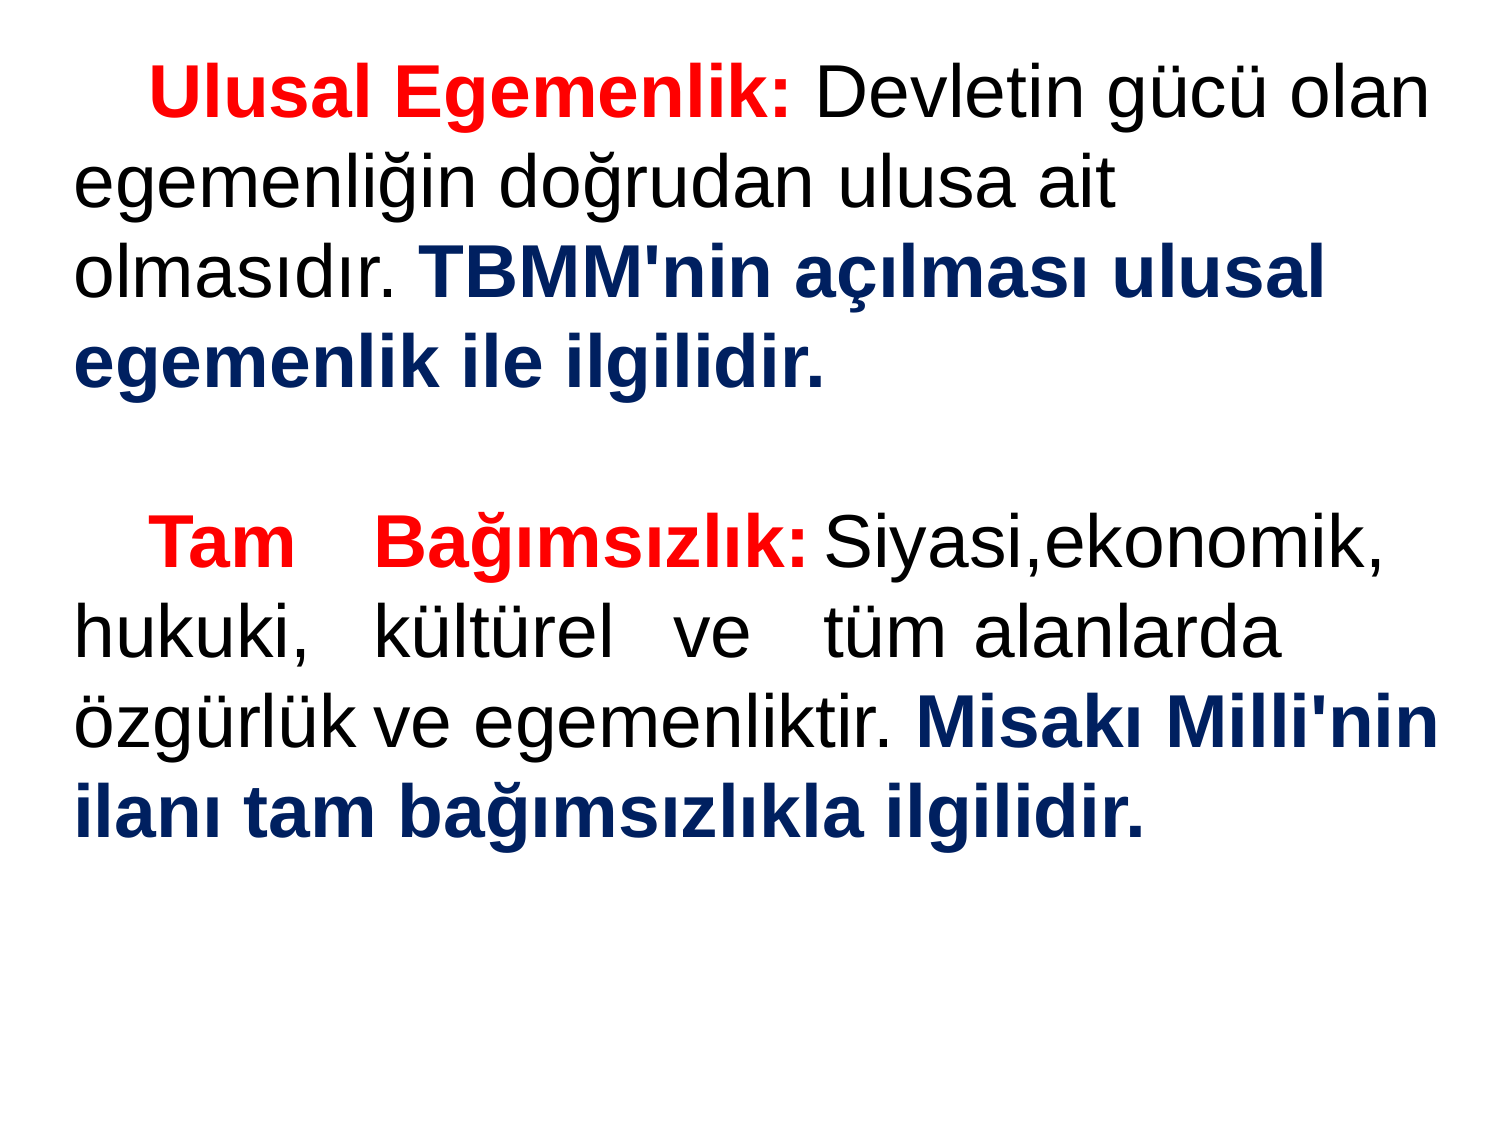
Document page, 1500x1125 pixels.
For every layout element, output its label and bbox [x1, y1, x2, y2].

text_box [58, 35, 1465, 860]
